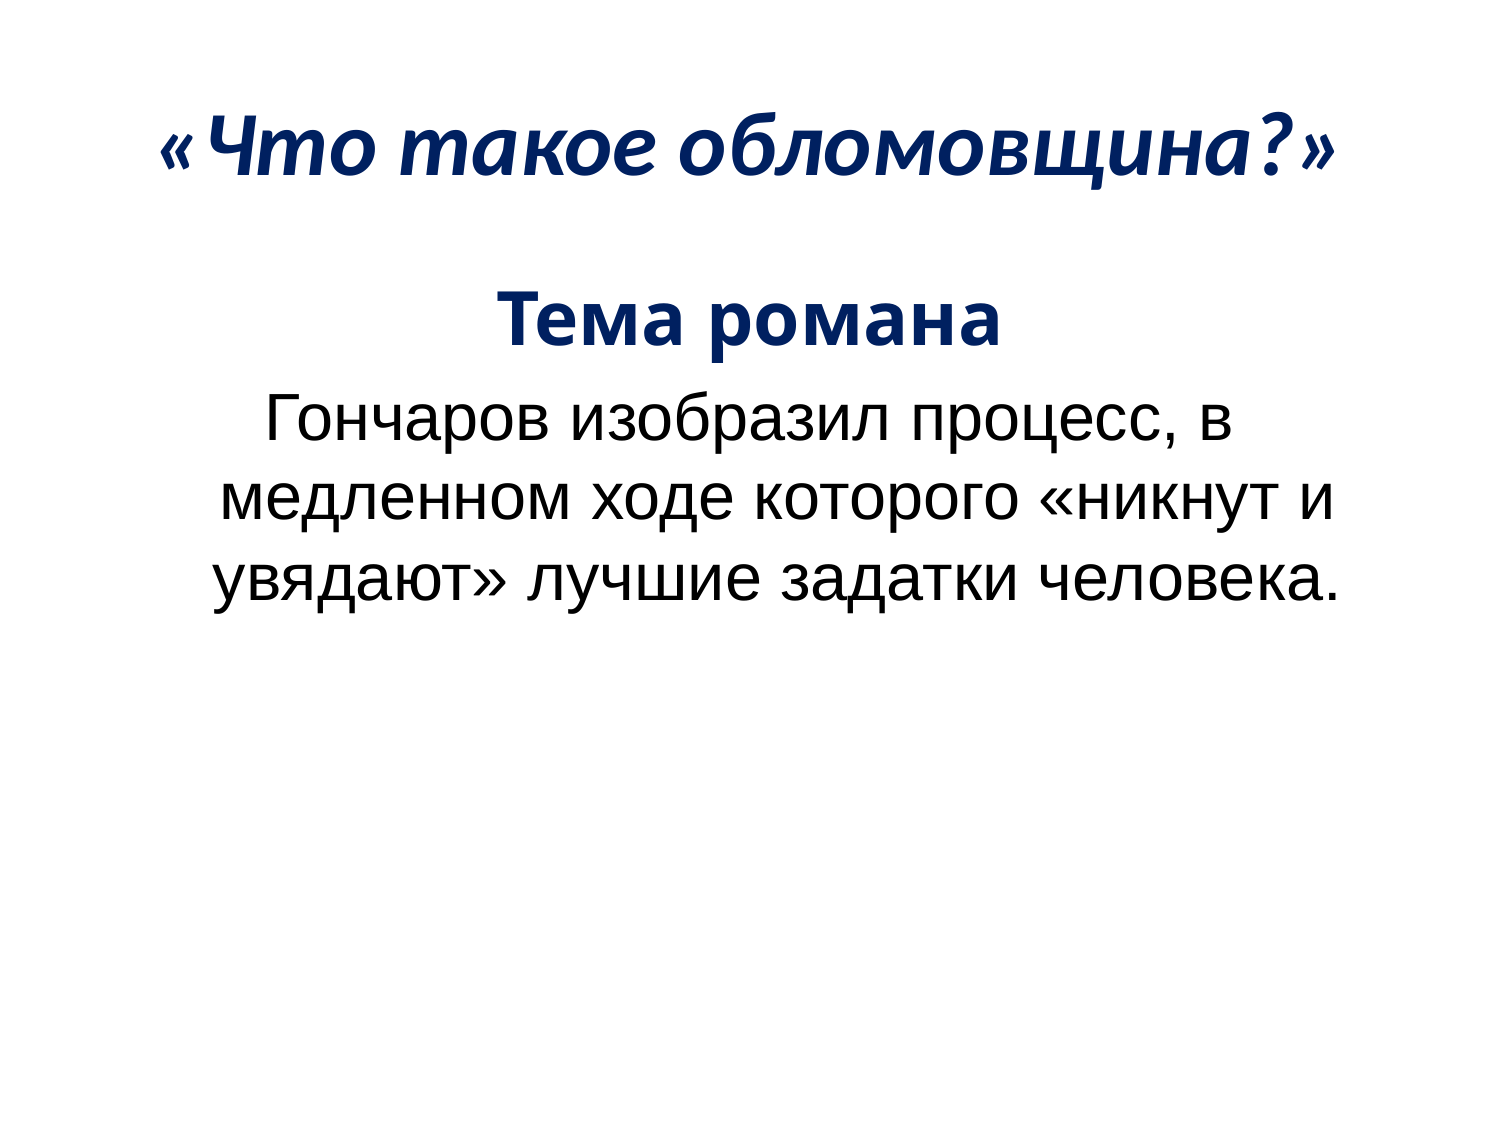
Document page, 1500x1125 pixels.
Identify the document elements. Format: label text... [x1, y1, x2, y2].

list Тема романа Гончаров изобразил процесс, в медленном ходе которого «никнут и увядают» лучшие задатки человека. [75, 262, 1425, 1005]
title «Что такое обломовщина?» [75, 45, 1425, 233]
